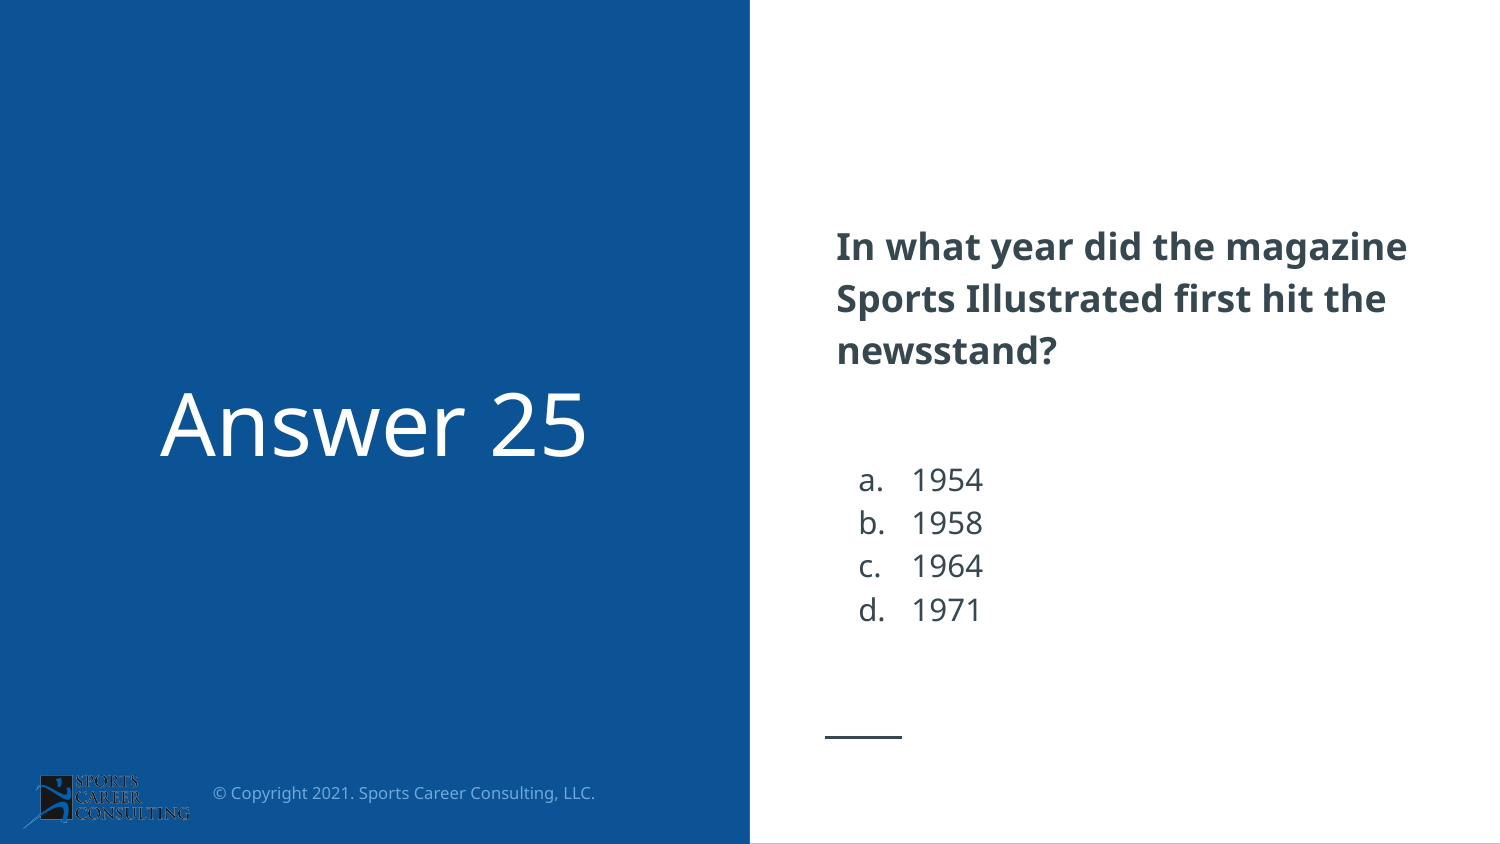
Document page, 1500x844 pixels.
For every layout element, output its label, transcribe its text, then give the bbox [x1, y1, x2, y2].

list In what year did the magazine Sports Illustrated first hit the newsstand? 1954 1958 1964 1971 [821, 118, 1486, 725]
picture [22, 774, 190, 829]
title Answer 25 [43, 298, 708, 546]
text_box © Copyright 2021. Sports Career Consulting, LLC. [197, 767, 750, 838]
